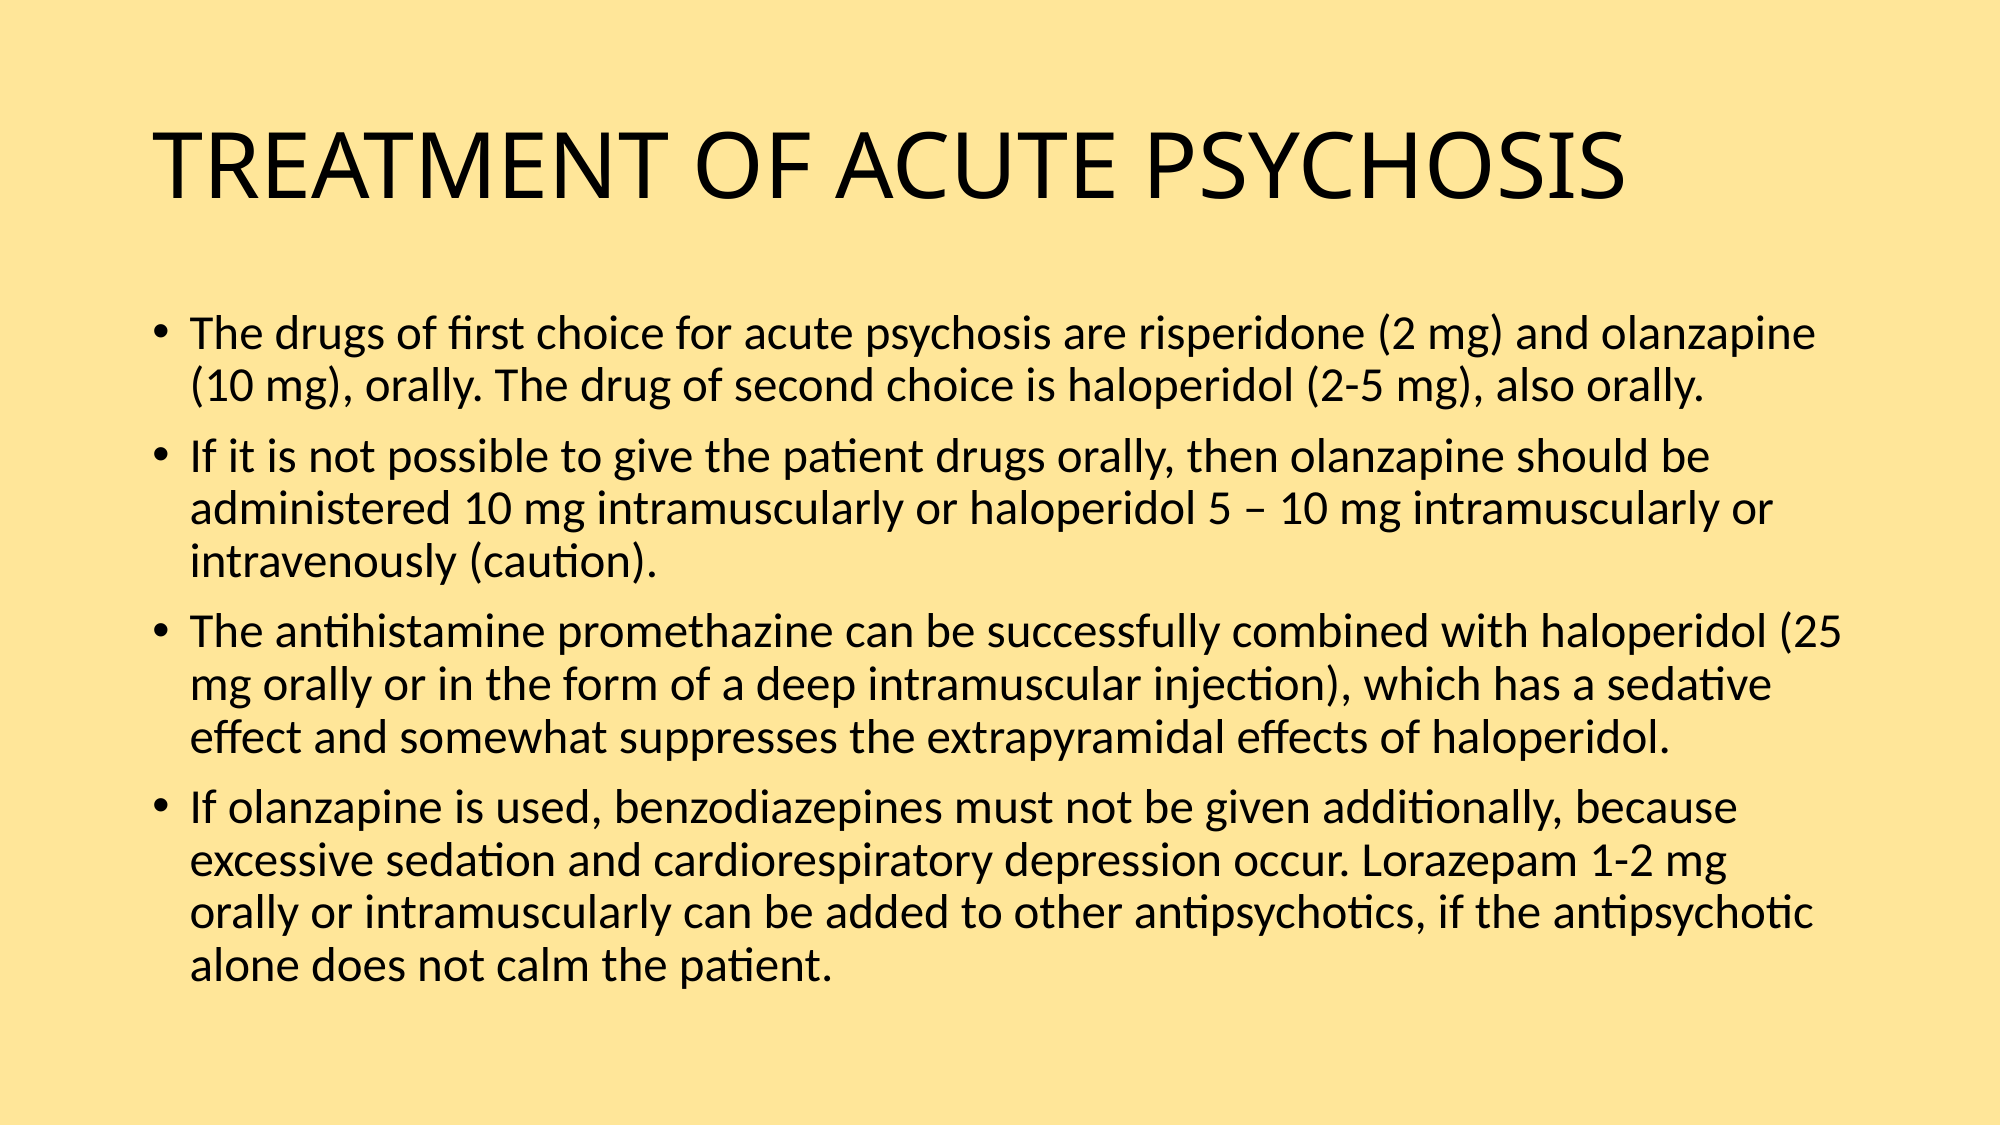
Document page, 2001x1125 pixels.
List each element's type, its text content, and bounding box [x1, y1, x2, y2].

list The drugs of first choice for acute psychosis are risperidone (2 mg) and olanzapine (10 mg), orally. The drug of second choice is haloperidol (2-5 mg), also orally. If it is not possible to give the patient drugs orally, then olanzapine should be administered 10 mg intramuscularly or haloperidol 5 – 10 mg intramuscularly or intravenously (caution). The antihistamine promethazine can be successfully combined with haloperidol (25 mg orally or in the form of a deep intramuscular injection), which has a sedative effect and somewhat suppresses the extrapyramidal effects of haloperidol. If olanzapine is used, benzodiazepines must not be given additionally, because excessive sedation and cardiorespiratory depression occur. Lorazepam 1-2 mg orally or intramuscularly can be added to other antipsychotics, if the antipsychotic alone does not calm the patient. [137, 299, 1863, 1014]
title TREATMENT OF ACUTE PSYCHOSIS [137, 59, 1863, 278]
